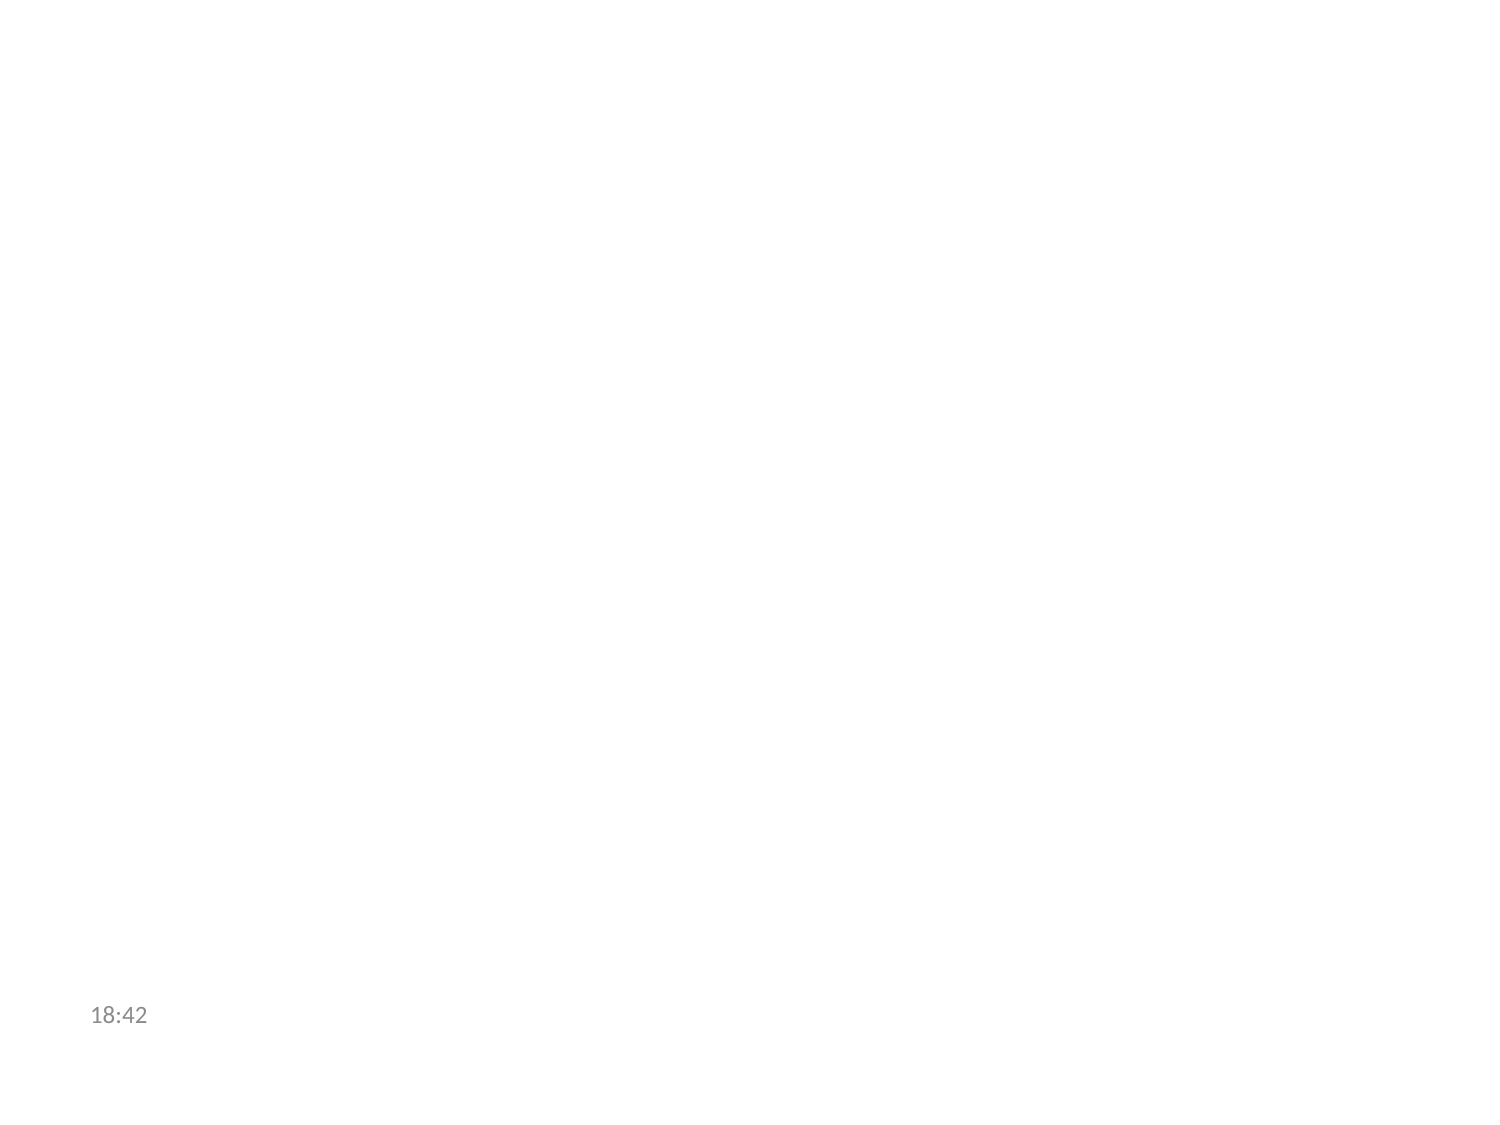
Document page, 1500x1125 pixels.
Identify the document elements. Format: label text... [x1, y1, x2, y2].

text_box 15:35 [75, 983, 425, 1044]
